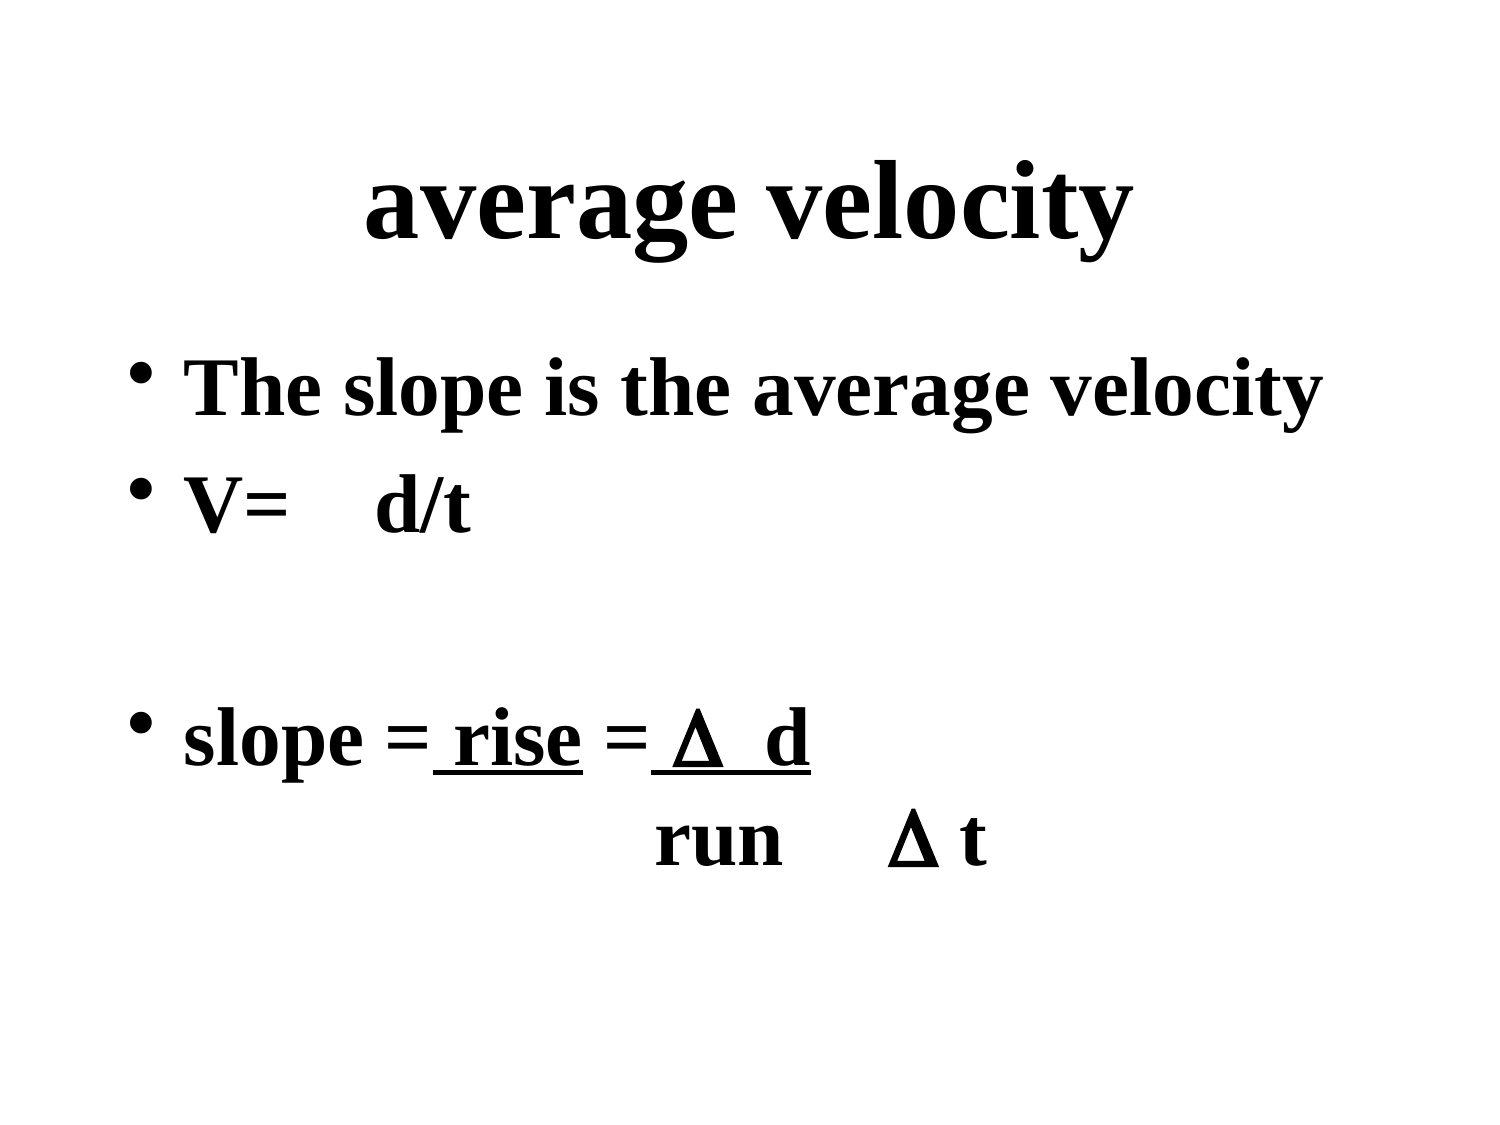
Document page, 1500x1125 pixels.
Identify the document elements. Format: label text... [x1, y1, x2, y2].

title average velocity [112, 99, 1388, 288]
list The slope is the average velocity V= d/t slope = rise =  d run  t [112, 324, 1388, 1001]
